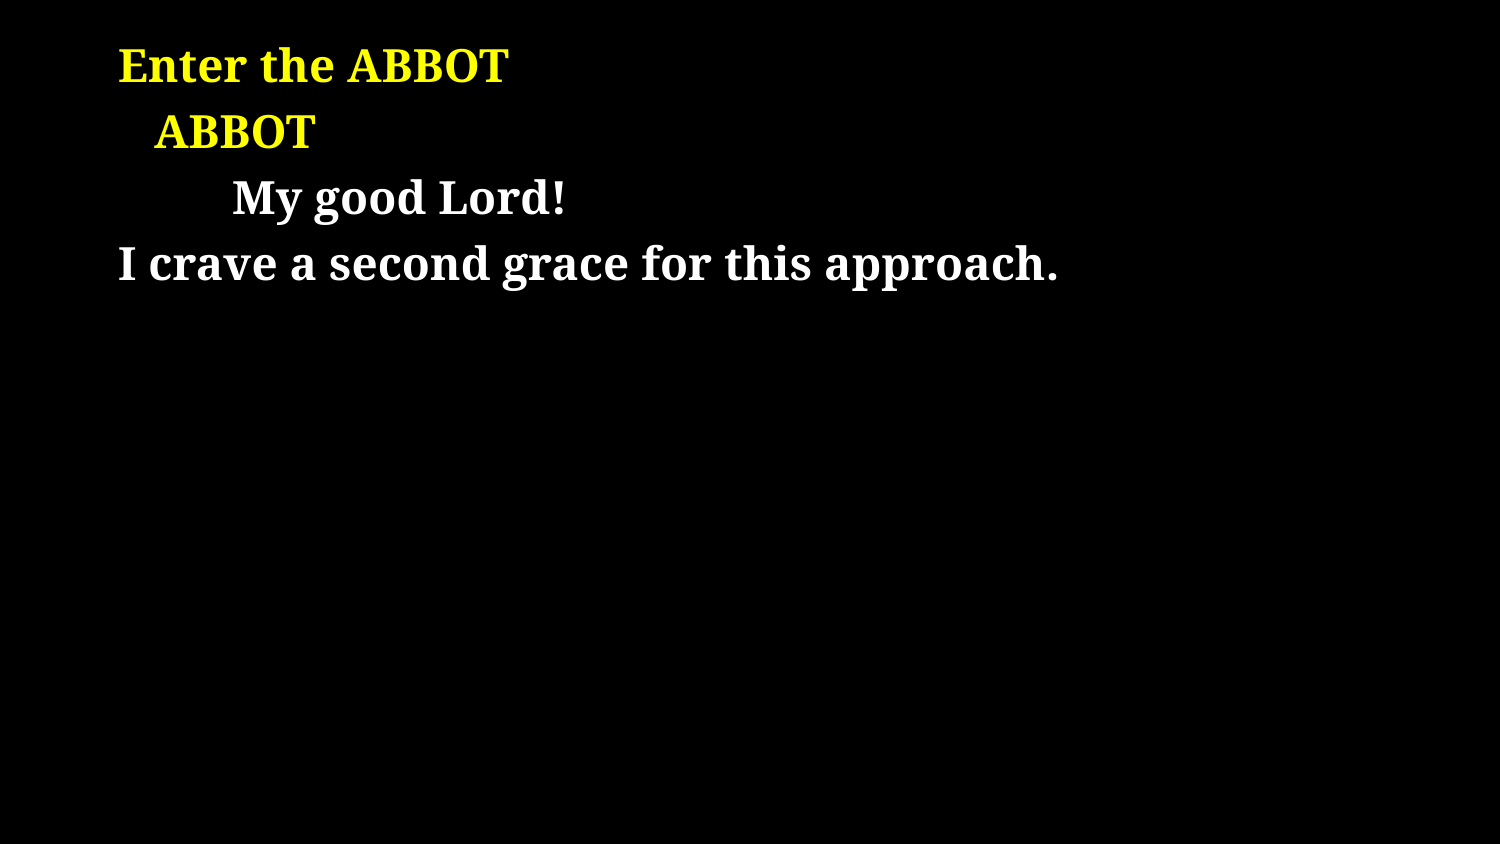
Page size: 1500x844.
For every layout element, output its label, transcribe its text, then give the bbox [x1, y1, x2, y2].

title Enter the ABBOT ABBOT My good Lord! I crave a second grace for this approach. [103, 17, 1397, 299]
